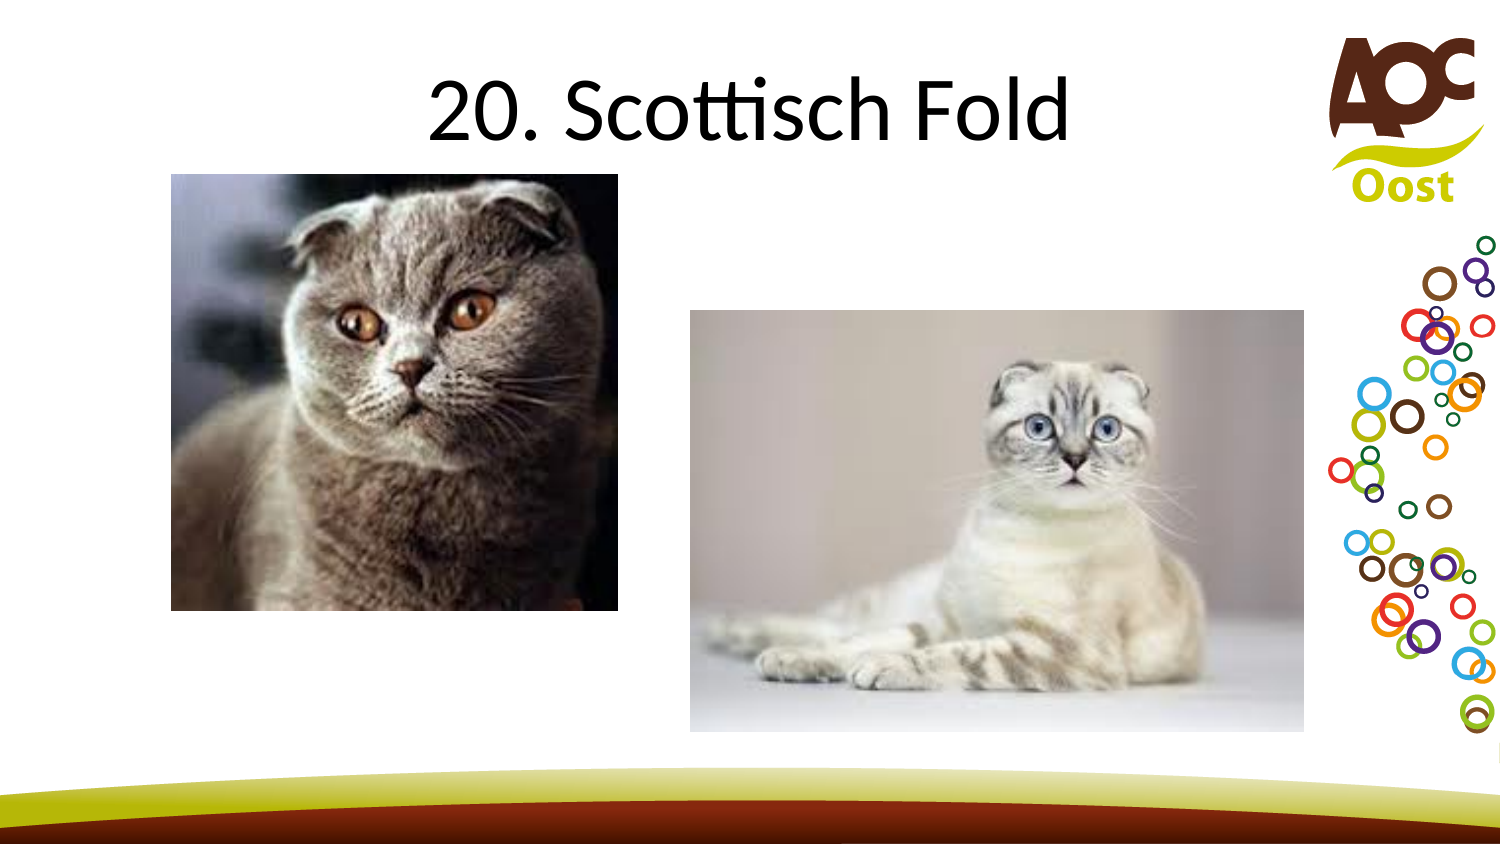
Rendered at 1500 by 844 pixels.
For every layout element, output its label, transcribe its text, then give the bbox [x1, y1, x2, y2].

picture [0, 0, 1500, 844]
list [170, 174, 618, 612]
title 20. Scottisch Fold [75, 33, 1425, 175]
